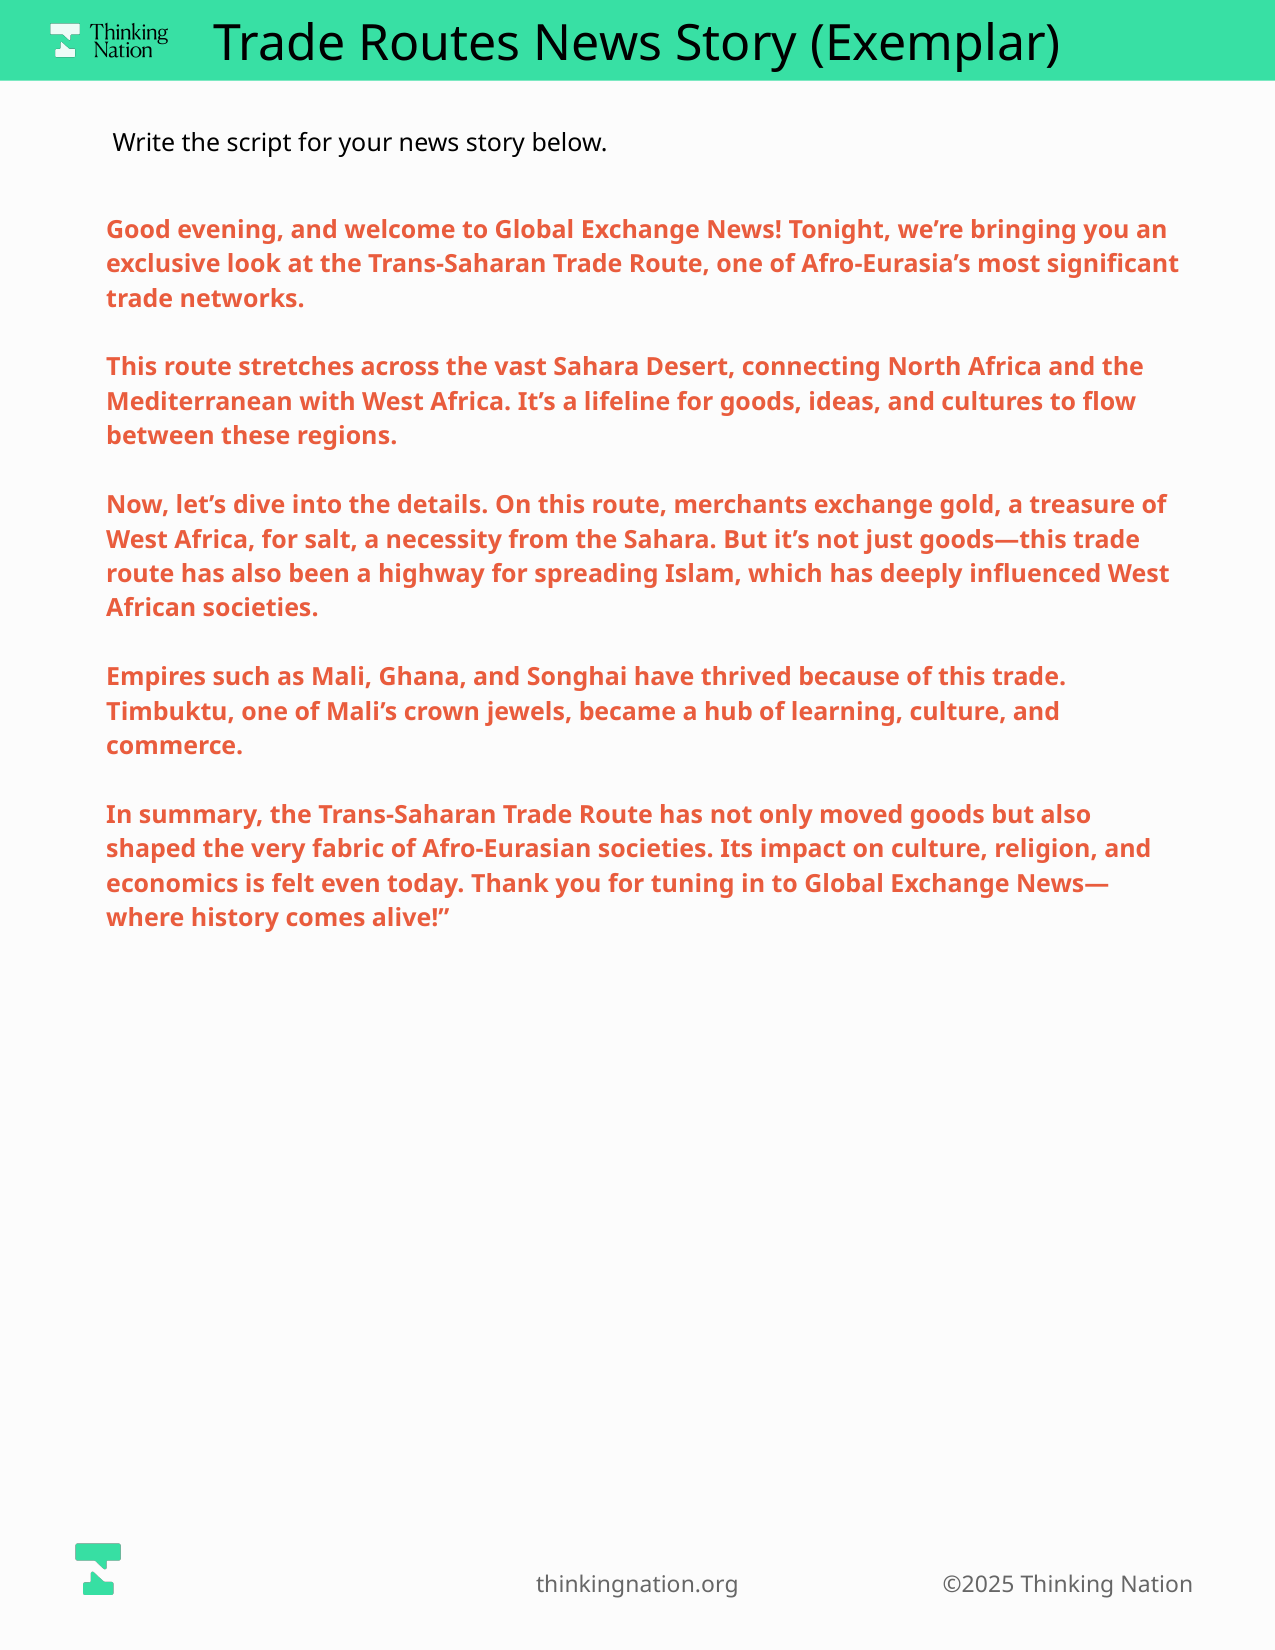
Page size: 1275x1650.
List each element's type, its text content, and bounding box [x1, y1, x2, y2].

text_box Good evening, and welcome to Global Exchange News! Tonight, we’re bringing you an exclusive look at the Trans-Saharan Trade Route, one of Afro-Eurasia’s most significant trade networks. This route stretches across the vast Sahara Desert, connecting North Africa and the Mediterranean with West Africa. It’s a lifeline for goods, ideas, and cultures to flow between these regions. Now, let’s dive into the details. On this route, merchants exchange gold, a treasure of West Africa, for salt, a necessity from the Sahara. But it’s not just goods—this trade route has also been a highway for spreading Islam, which has deeply influenced West African societies. Empires such as Mali, Ghana, and Songhai have thrived because of this trade. Timbuktu, one of Mali’s crown jewels, became a hub of learning, culture, and commerce. In summary, the Trans-Saharan Trade Route has not only moved goods but also shaped the very fabric of Afro-Eurasian societies. Its impact on culture, religion, and economics is felt even today. Thank you for tuning in to Global Exchange News—where history comes alive!” [91, 193, 1199, 1477]
picture [62, 1533, 134, 1605]
text_box Write the script for your news story below. [97, 107, 1178, 172]
text_box Trade Routes News Story (Exemplar) [0, 0, 1275, 81]
text_box ©2025 Thinking Nation [907, 1553, 1210, 1605]
picture [36, 12, 172, 69]
text_box thinkingnation.org [486, 1553, 789, 1605]
